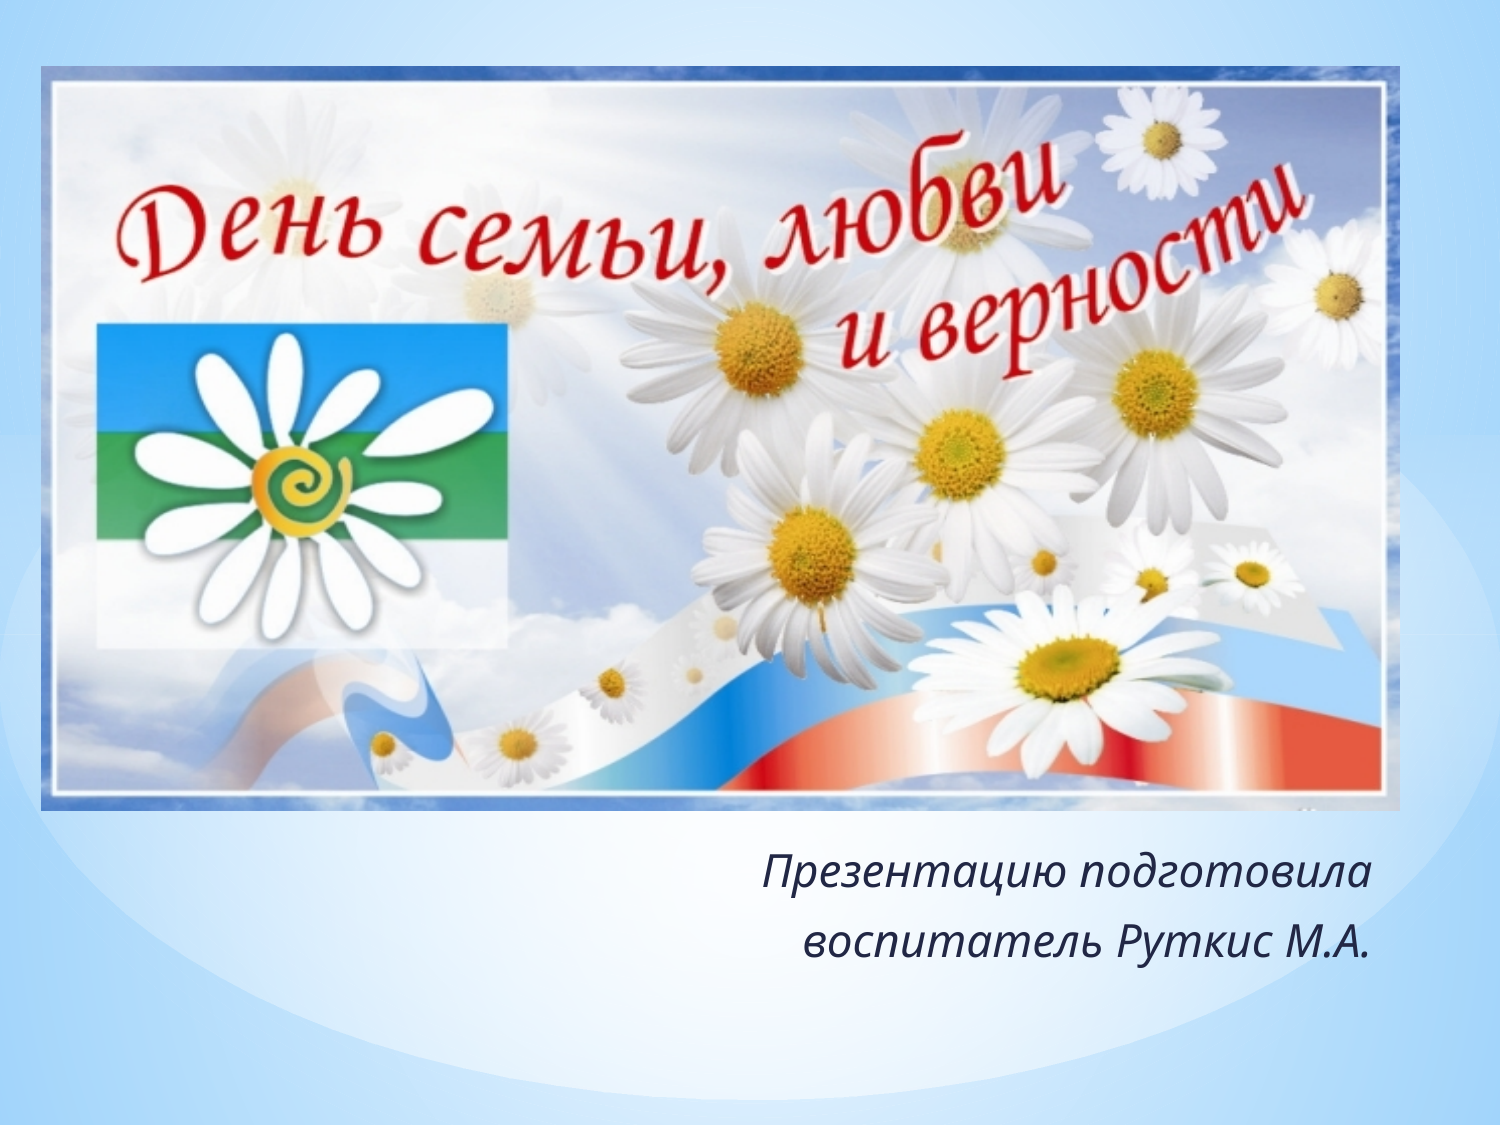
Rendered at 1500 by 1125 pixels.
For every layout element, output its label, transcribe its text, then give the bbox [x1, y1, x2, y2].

picture [41, 66, 1400, 811]
subtitle Презентацию подготовила воспитатель Руткис М.А. [64, 834, 1388, 1083]
